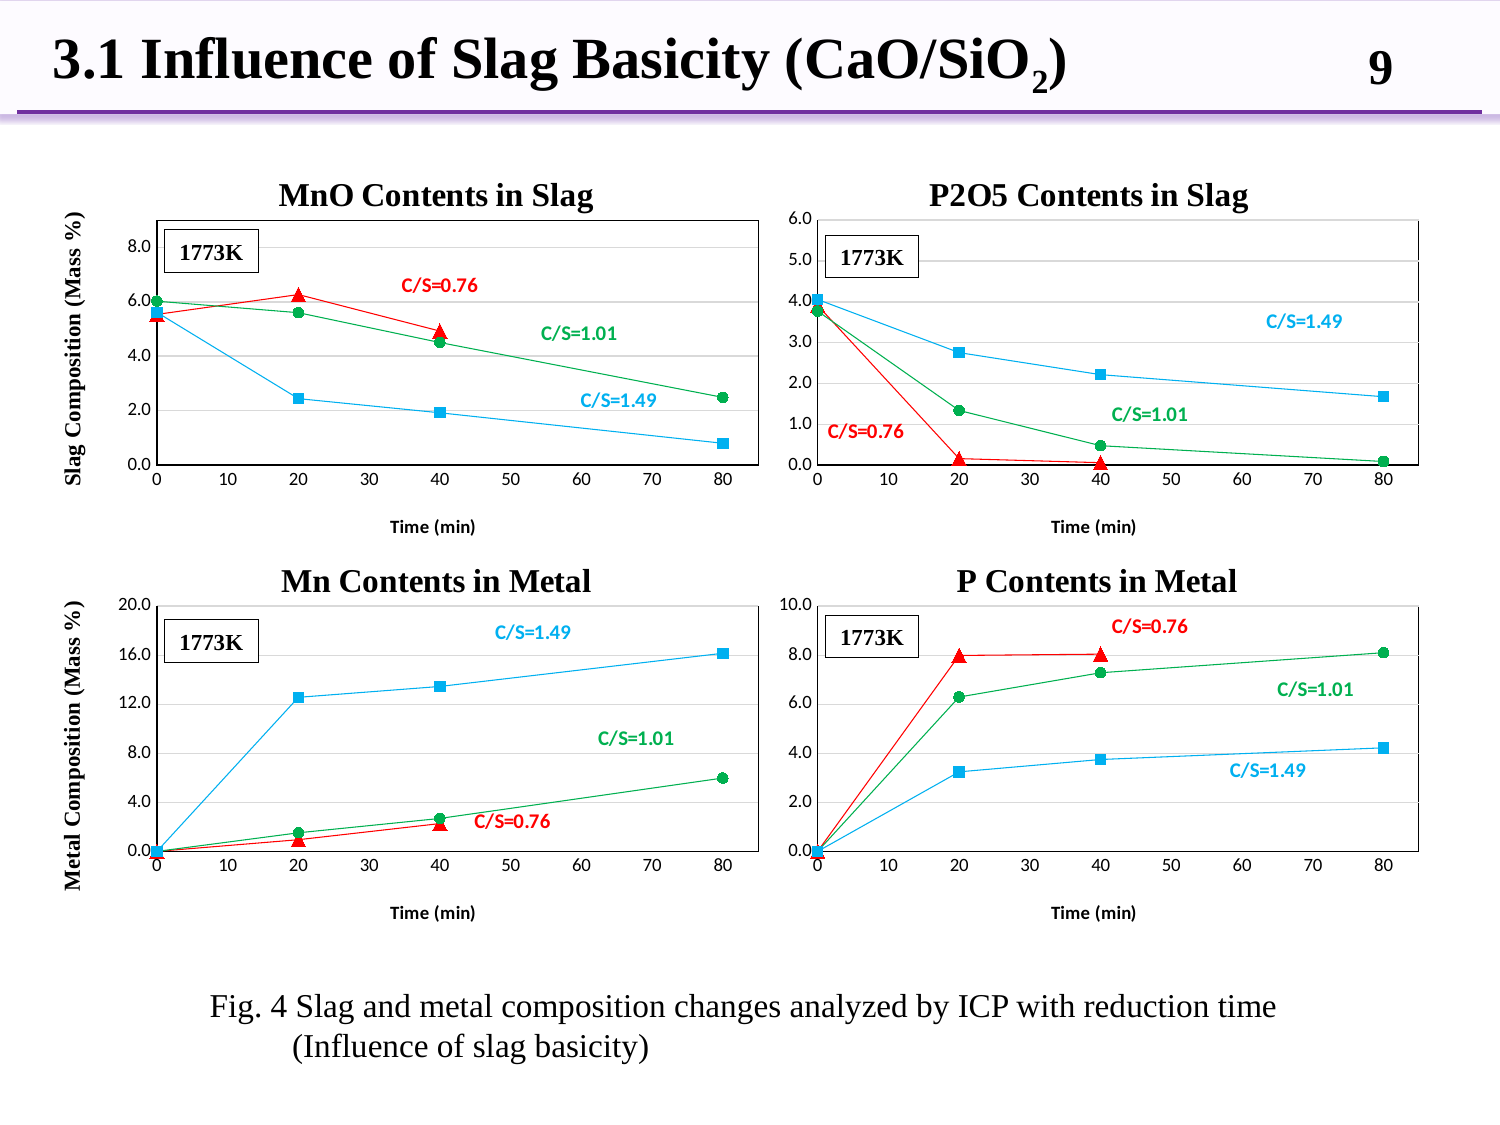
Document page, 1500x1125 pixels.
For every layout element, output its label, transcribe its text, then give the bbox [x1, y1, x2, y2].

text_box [49, 150, 1451, 942]
text_box Fig. 4 Slag and metal composition changes analyzed by ICP with reduction time (Influence of slag basicity) [194, 976, 1341, 1072]
text_box 9 [1353, 27, 1470, 103]
text_box 3.1 Influence of Slag Basicity (CaO/SiO2) [37, 19, 1155, 96]
text_box [0, 0, 1500, 116]
